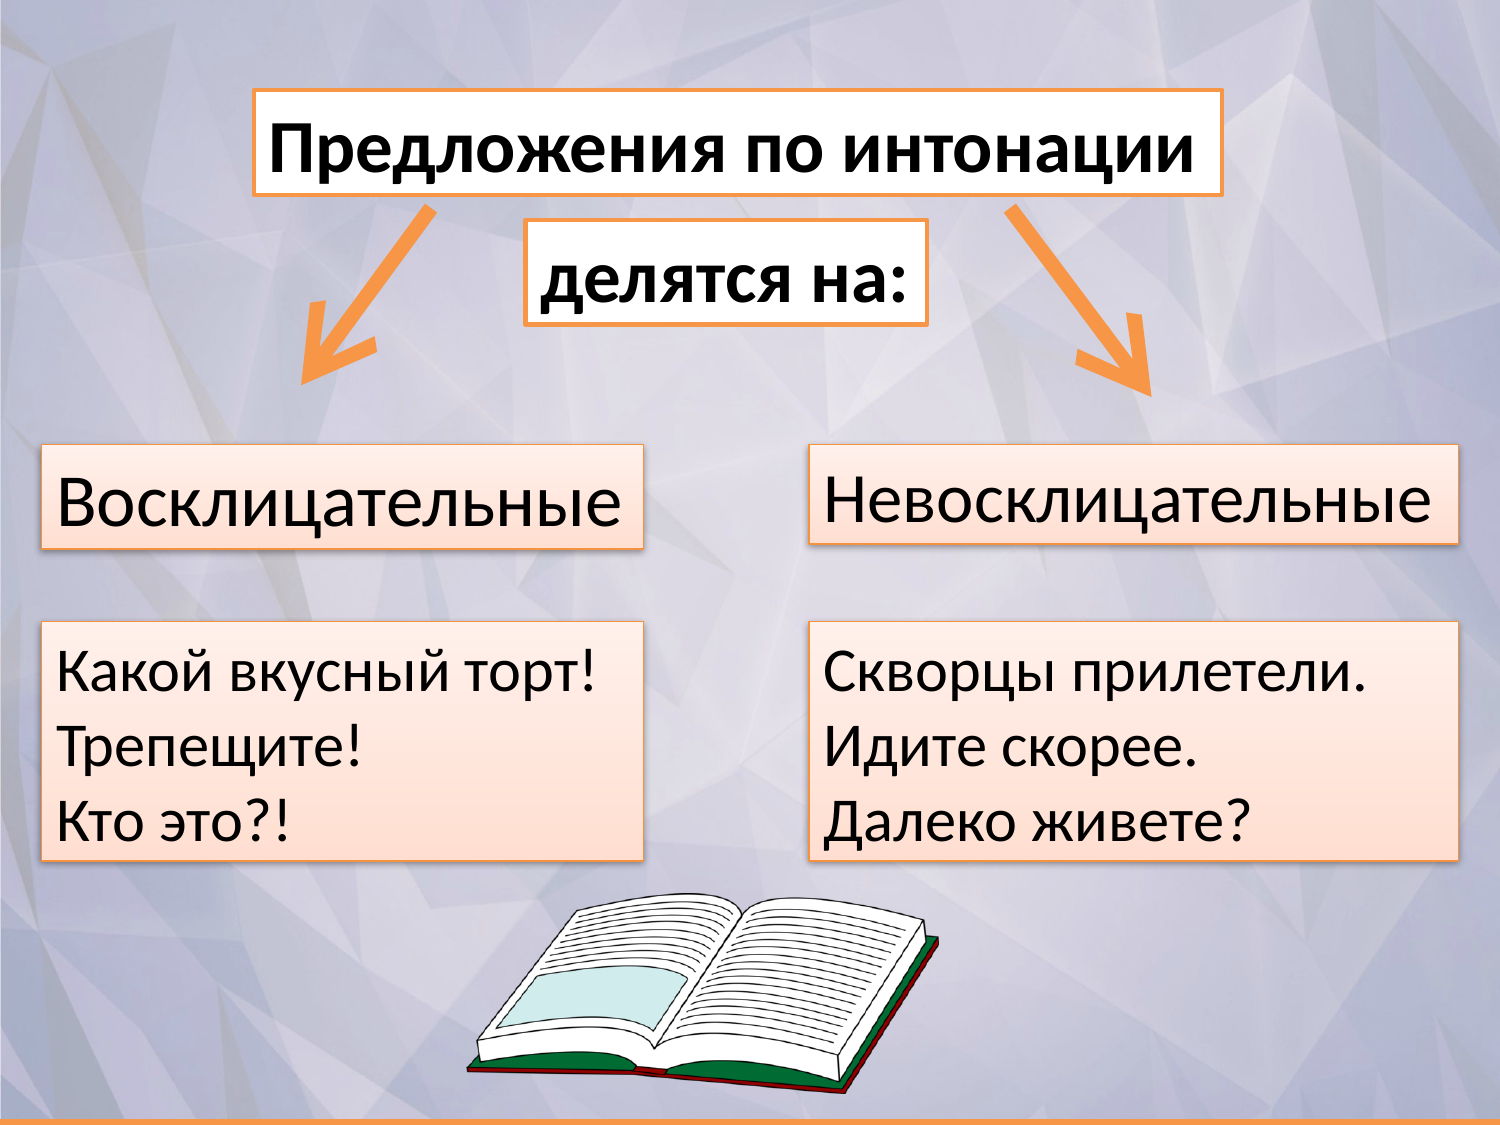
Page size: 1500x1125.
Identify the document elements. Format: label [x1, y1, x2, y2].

text_box [1009, 207, 1152, 398]
picture [0, 0, 1500, 1124]
text_box [300, 207, 432, 386]
